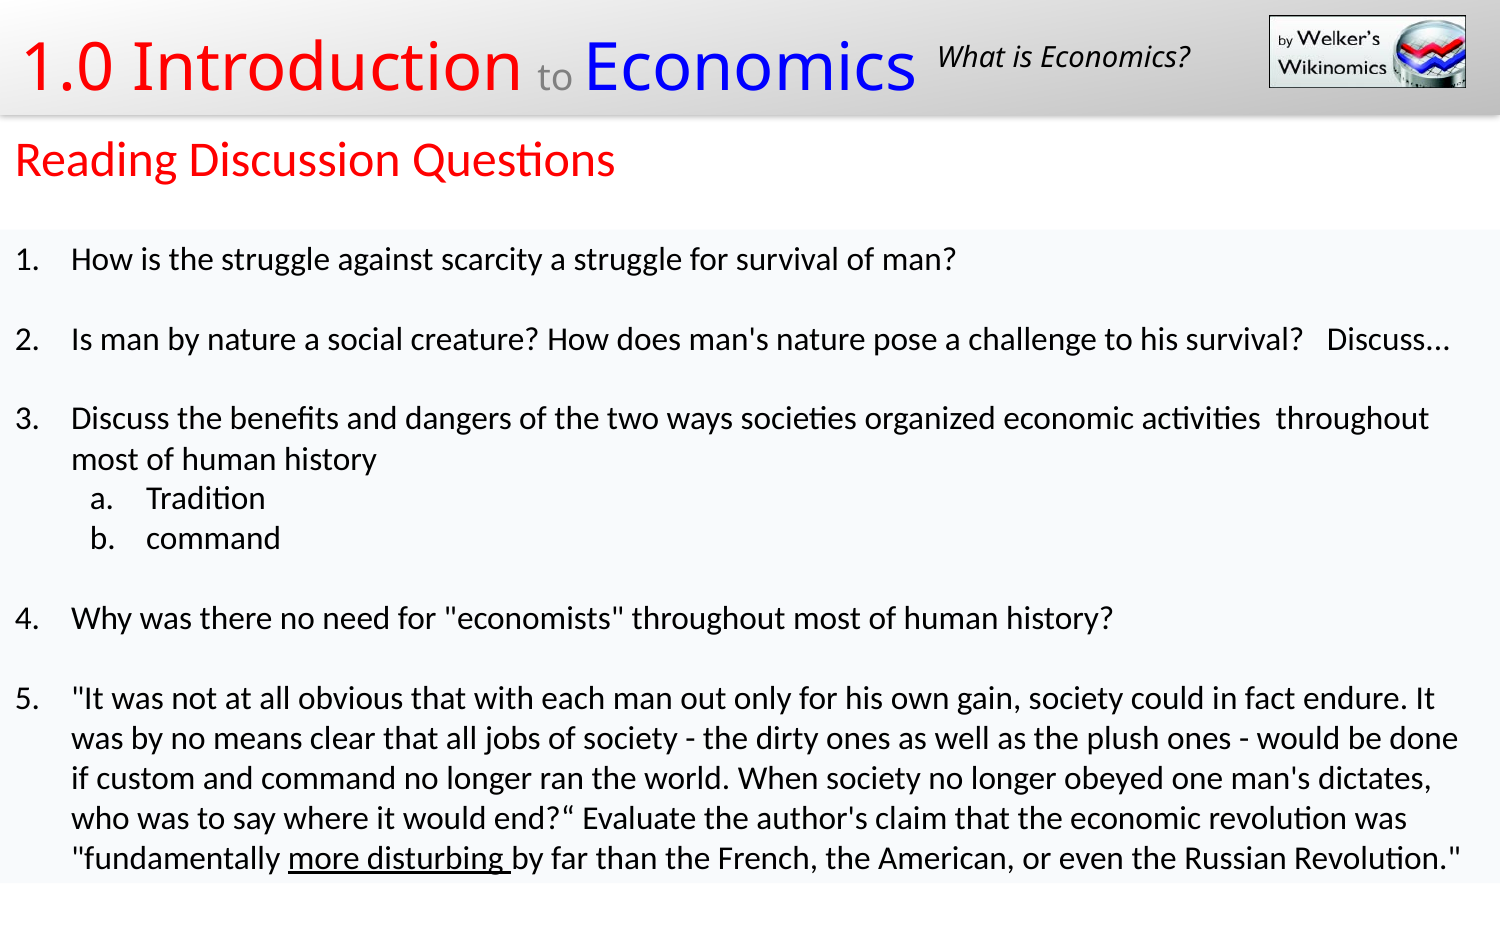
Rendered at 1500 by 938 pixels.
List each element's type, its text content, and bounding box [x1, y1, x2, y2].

picture [1269, 15, 1466, 88]
text_box Reading Discussion Questions [0, 118, 805, 194]
text_box How is the struggle against scarcity a struggle for survival of man? Is man by nature a social creature? How does man's nature pose a challenge to his survival? Discuss... Discuss the benefits and dangers of the two ways societies organized economic activities throughout most of human history Tradition command Why was there no need for "economists" throughout most of human history? "It was not at all obvious that with each man out only for his own gain, society could in fact endure. It was by no means clear that all jobs of society - the dirty ones as well as the plush ones - would be done if custom and command no longer ran the world. When society no longer obeyed one man's dictates, who was to say where it would end?“ Evaluate the author's claim that the economic revolution was "fundamentally more disturbing by far than the French, the American, or even the Russian Revolution." [0, 229, 1500, 884]
text_box What is Economics? [827, 31, 1300, 81]
